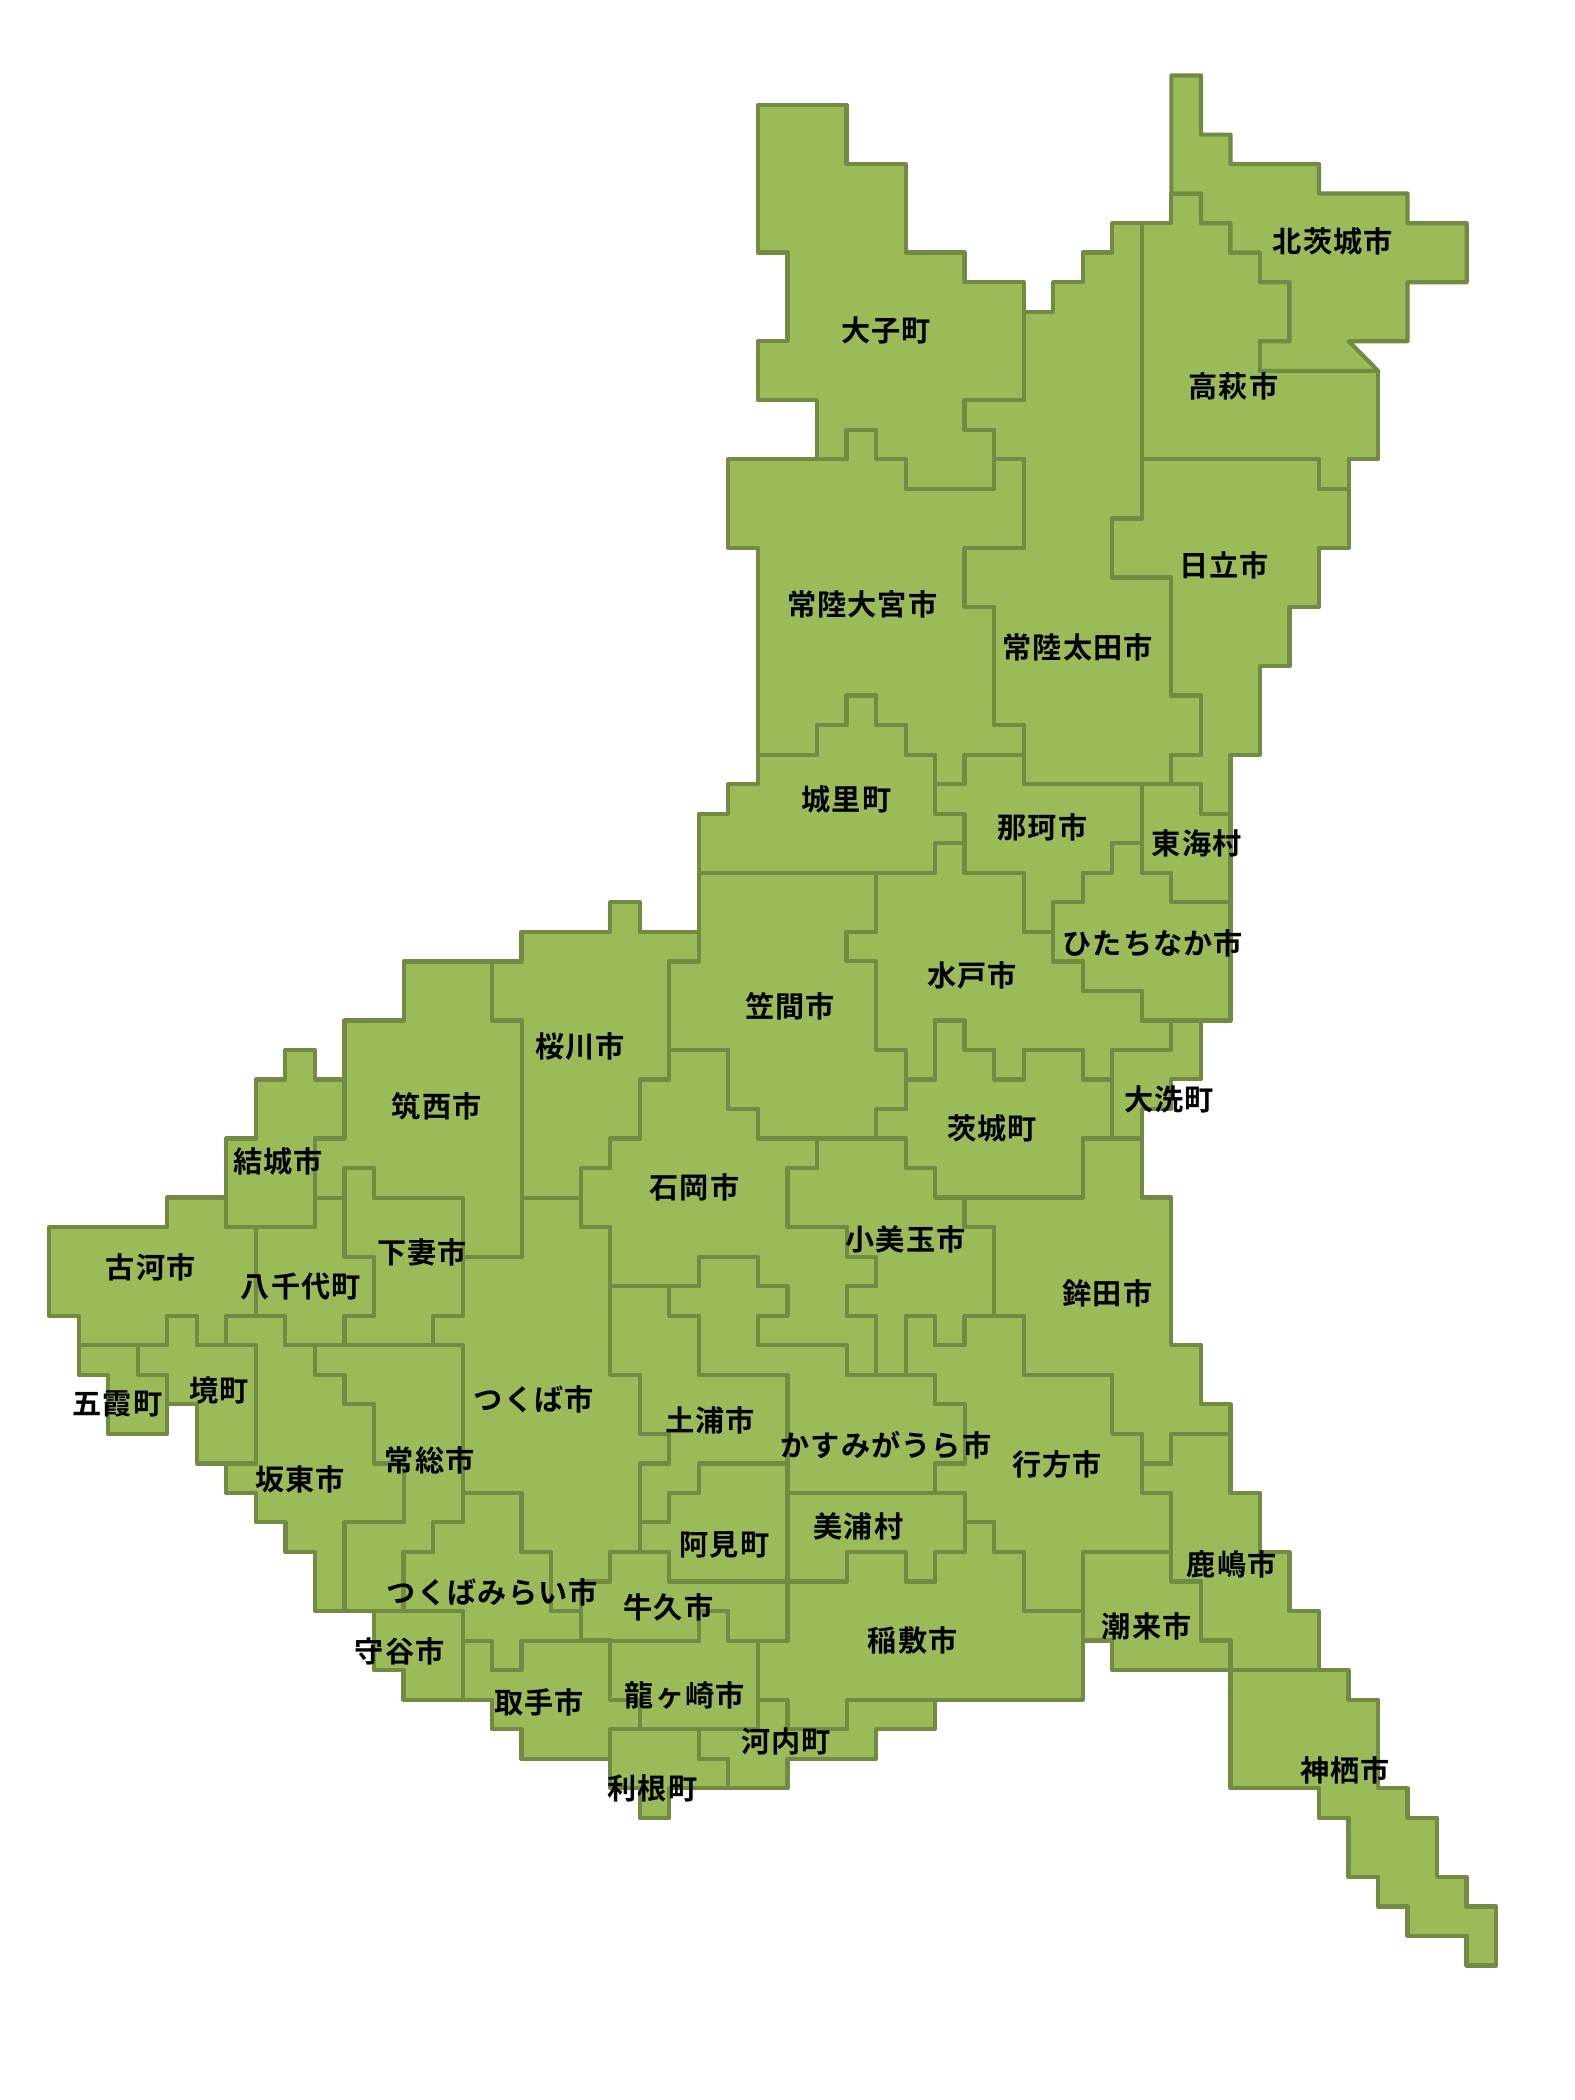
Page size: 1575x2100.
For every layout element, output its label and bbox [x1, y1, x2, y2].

text_box [48, 75, 1497, 1966]
